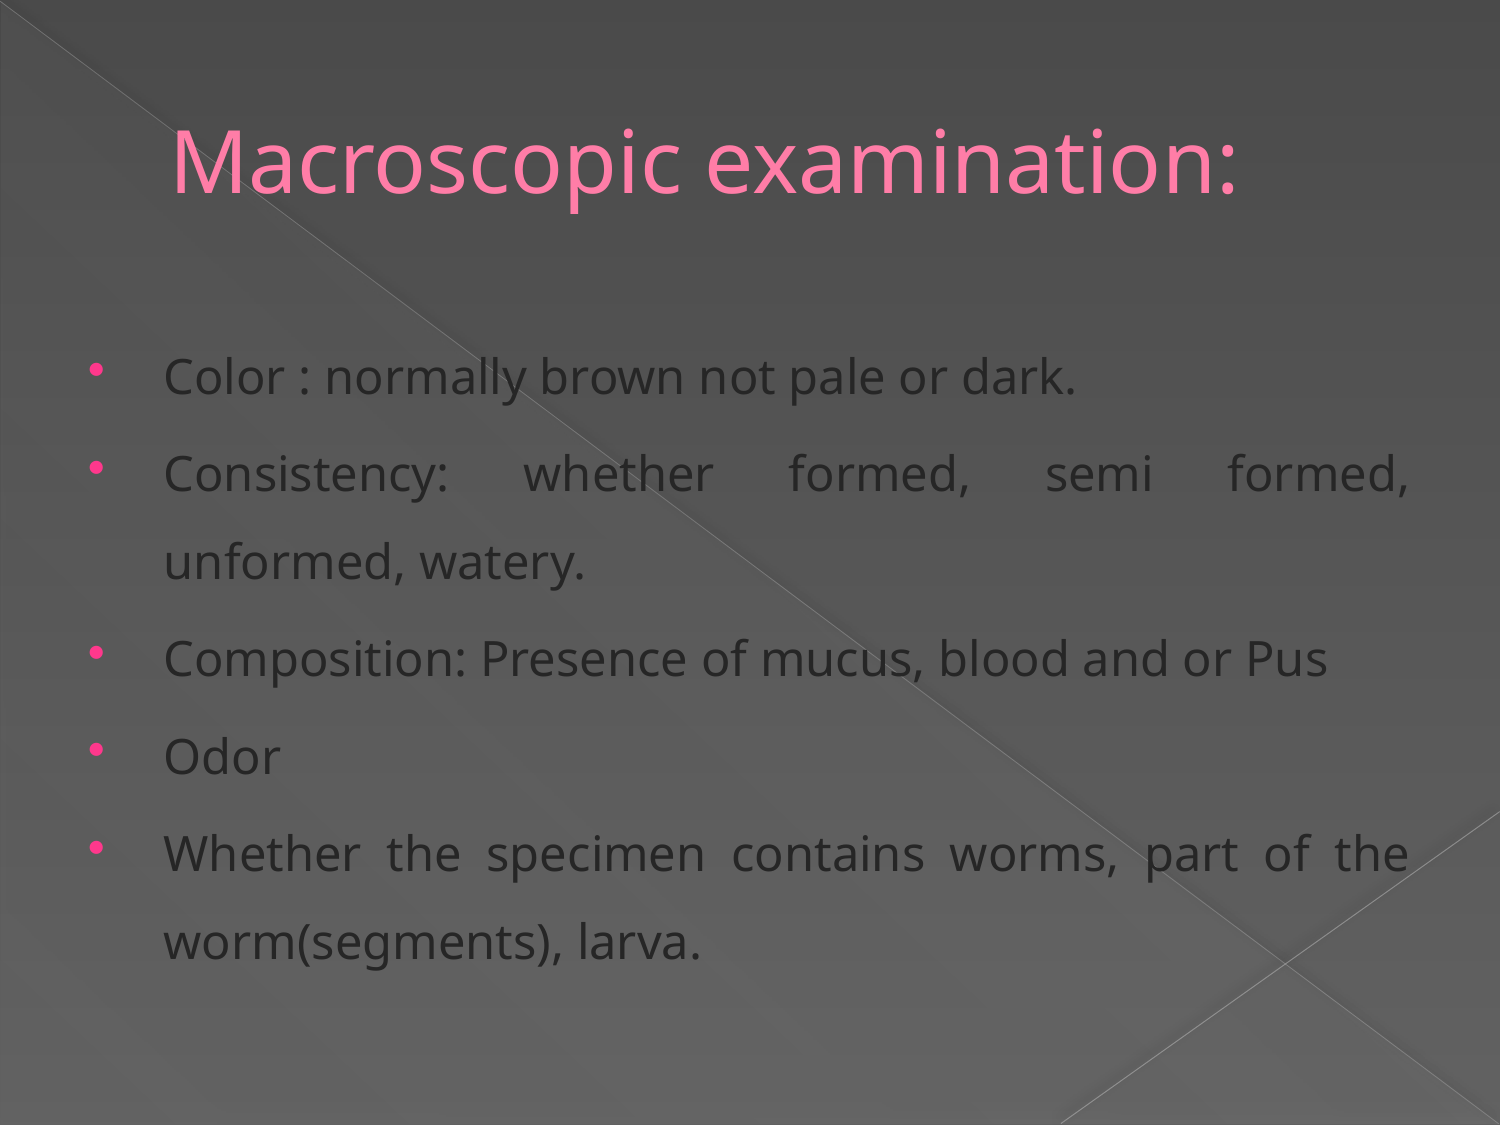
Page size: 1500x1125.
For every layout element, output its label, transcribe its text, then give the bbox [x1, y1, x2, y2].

title Macroscopic examination: [75, 43, 1425, 274]
list Color : normally brown not pale or dark. Consistency: whether formed, semi formed, unformed, watery. Composition: Presence of mucus, blood and or Pus Odor Whether the specimen contains worms, part of the worm(segments), larva. [75, 308, 1425, 1059]
